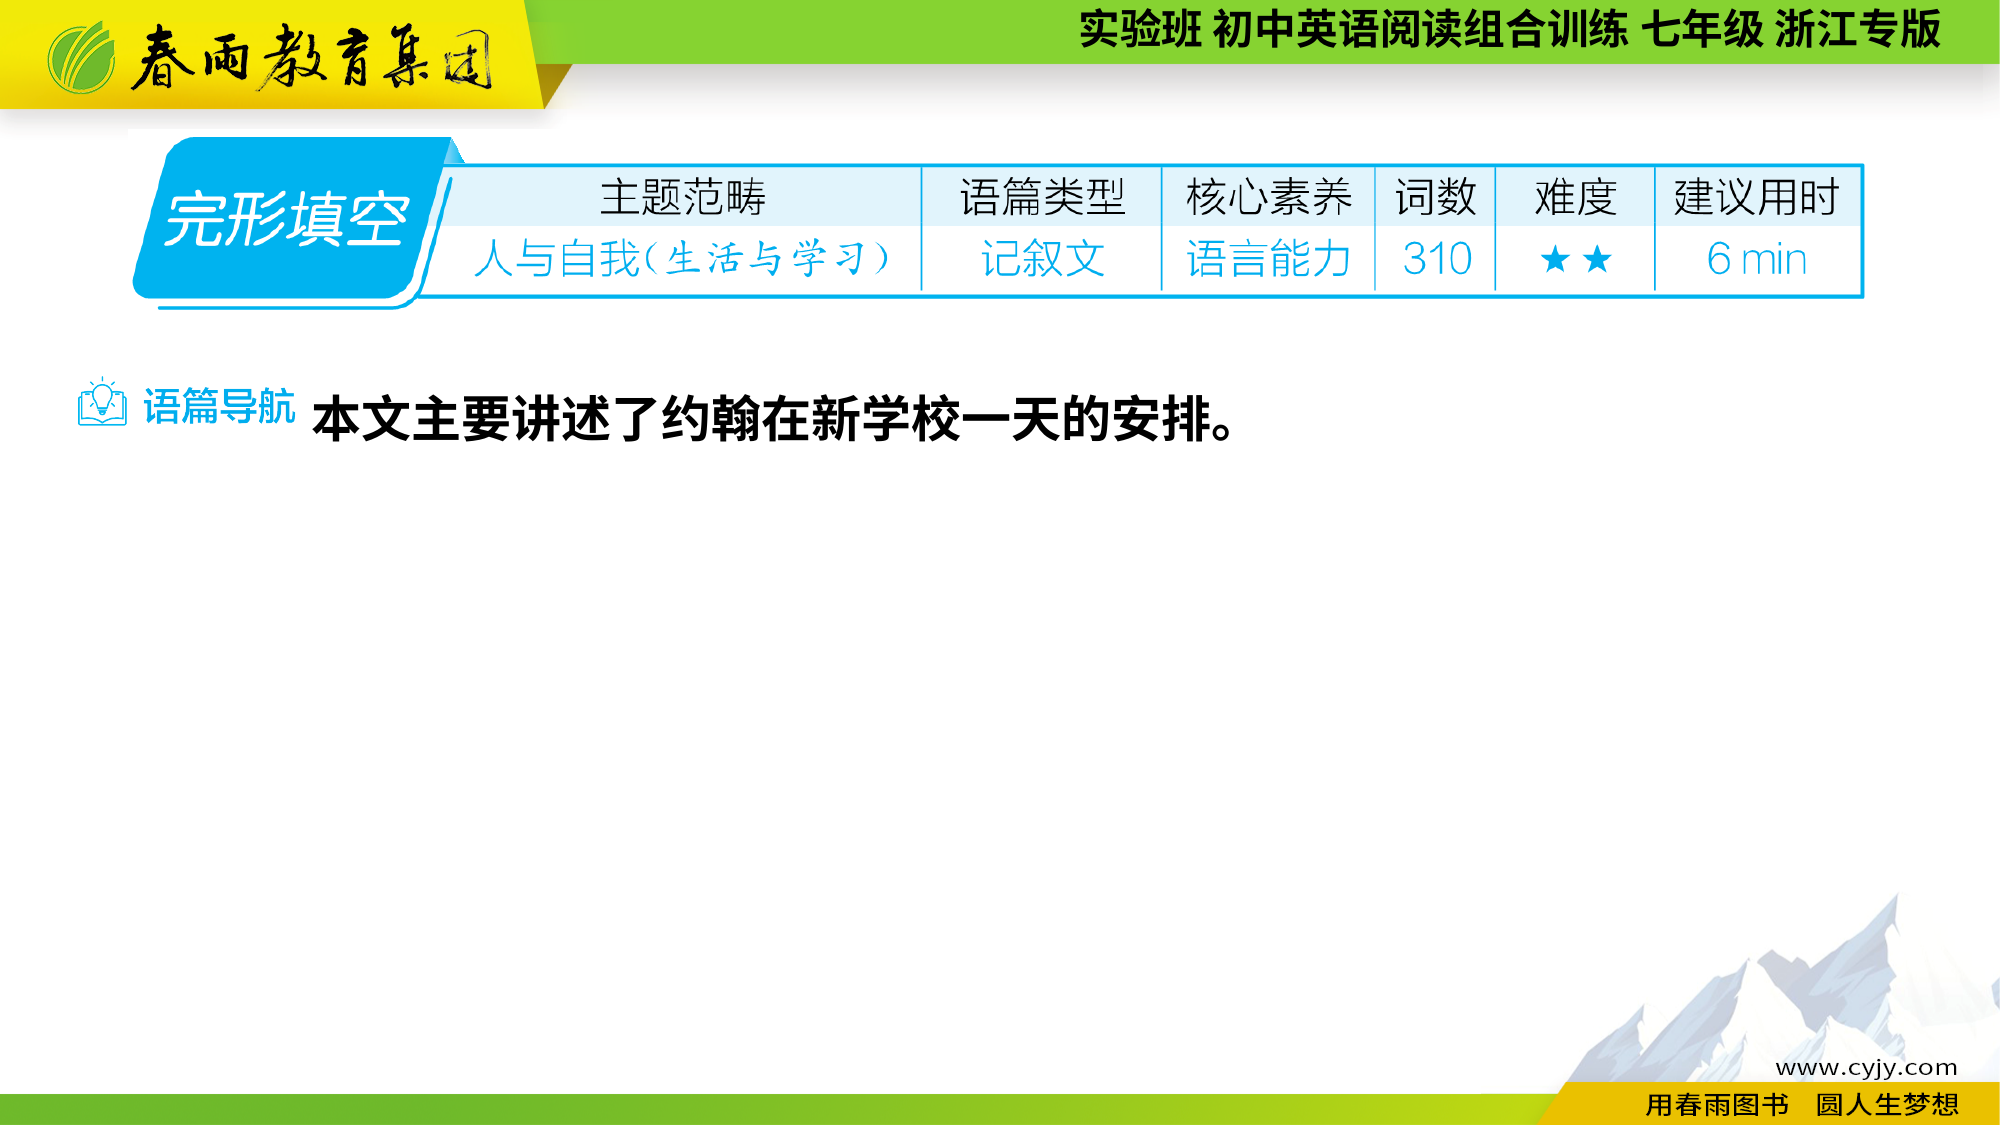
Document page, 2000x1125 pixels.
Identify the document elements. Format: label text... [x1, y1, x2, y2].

list 本文主要讲述了约翰在新学校一天的安排。 [59, 350, 1944, 445]
picture [0, 0, 2000, 1125]
